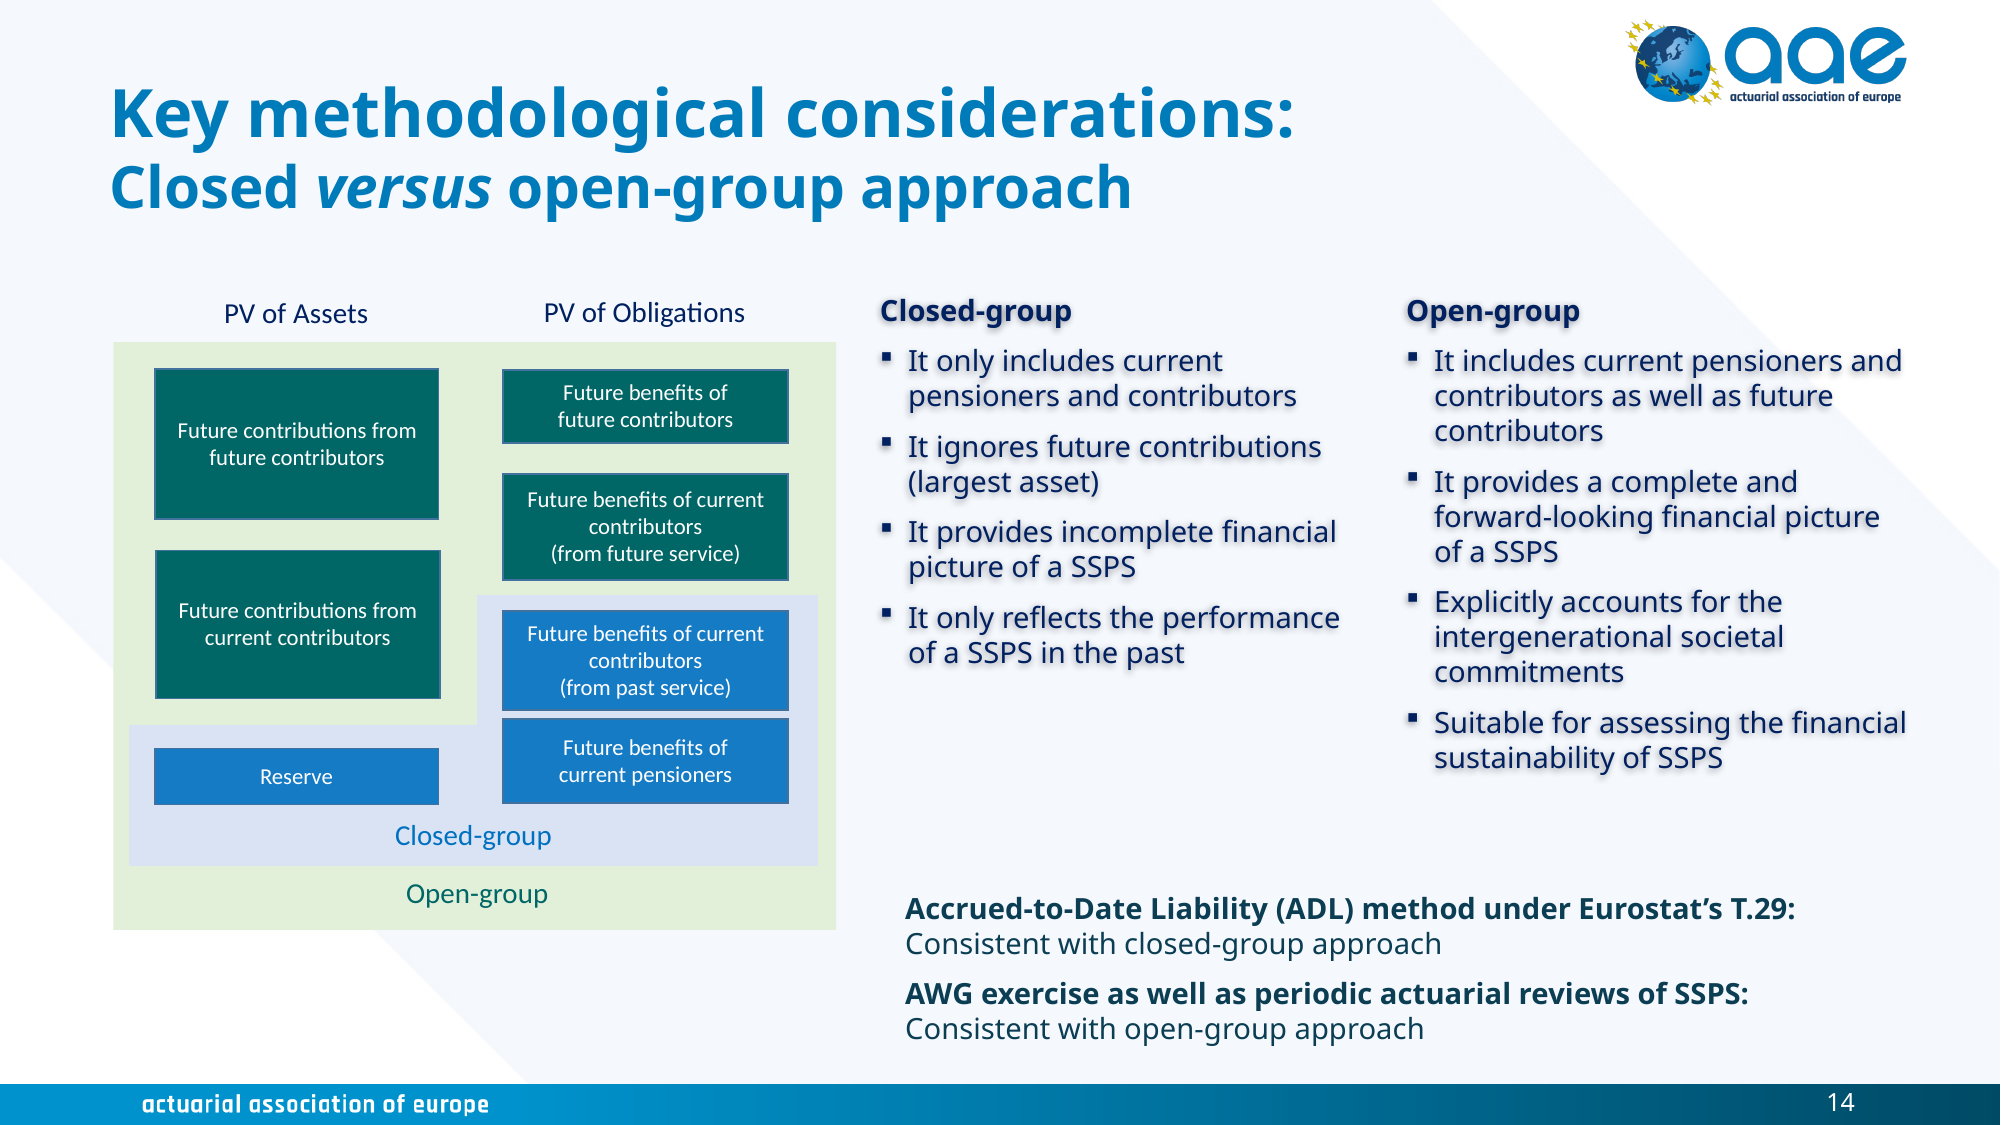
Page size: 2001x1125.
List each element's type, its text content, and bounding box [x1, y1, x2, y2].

text_box Closed-group It only includes current pensioners and contributors It ignores future contributions (largest asset) It provides incomplete financial picture of a SSPS It only reflects the performance of a SSPS in the past [868, 286, 1374, 795]
text_box Accrued-to-Date Liability (ADL) method under Eurostat’s T.29: Consistent with closed-group approach AWG exercise as well as periodic actuarial reviews of SSPS: Consistent with open-group approach [890, 882, 1954, 1053]
text_box Open-group It includes current pensioners and contributors as well as future contributors It provides a complete and forward-looking financial picture of a SSPS Explicitly accounts for the intergenerational societal commitments Suitable for assessing the financial sustainability of SSPS [1394, 286, 1921, 882]
slide_number 14 [1469, 1084, 1855, 1125]
picture [0, 0, 2000, 1083]
title Key methodological considerations: Closed versus open-group approach [109, 39, 1303, 252]
